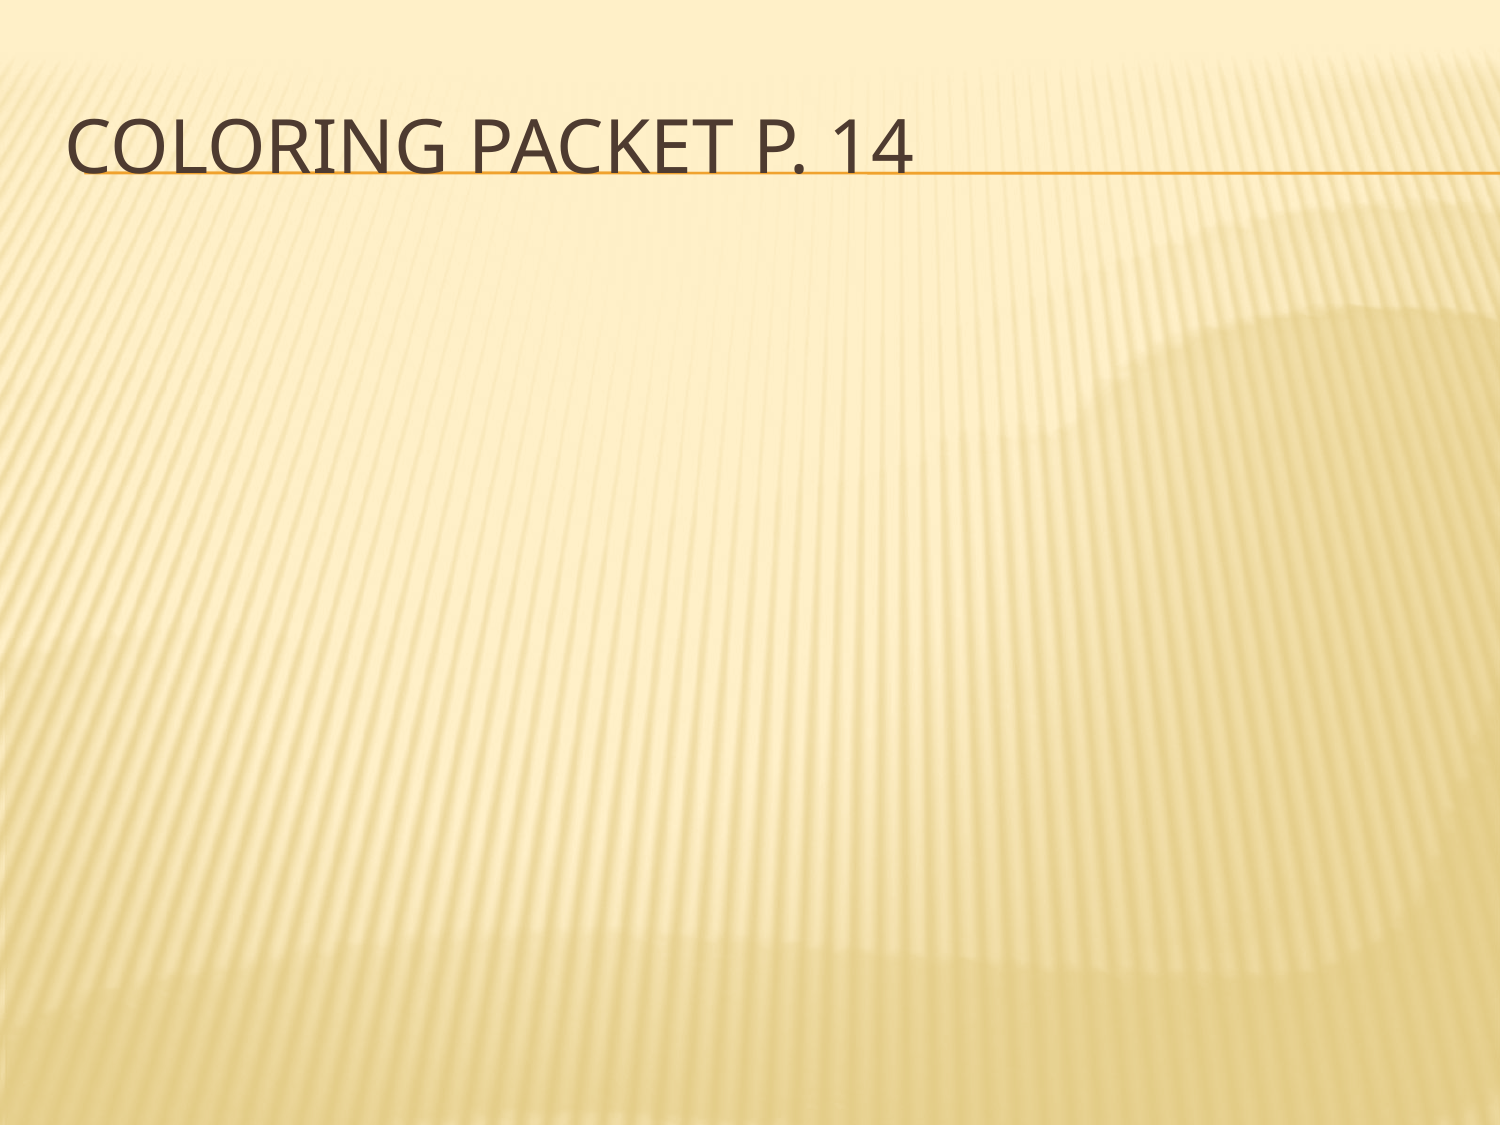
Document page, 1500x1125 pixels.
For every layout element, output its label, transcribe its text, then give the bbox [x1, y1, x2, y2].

title Coloring Packet p. 14 [50, 75, 1475, 213]
